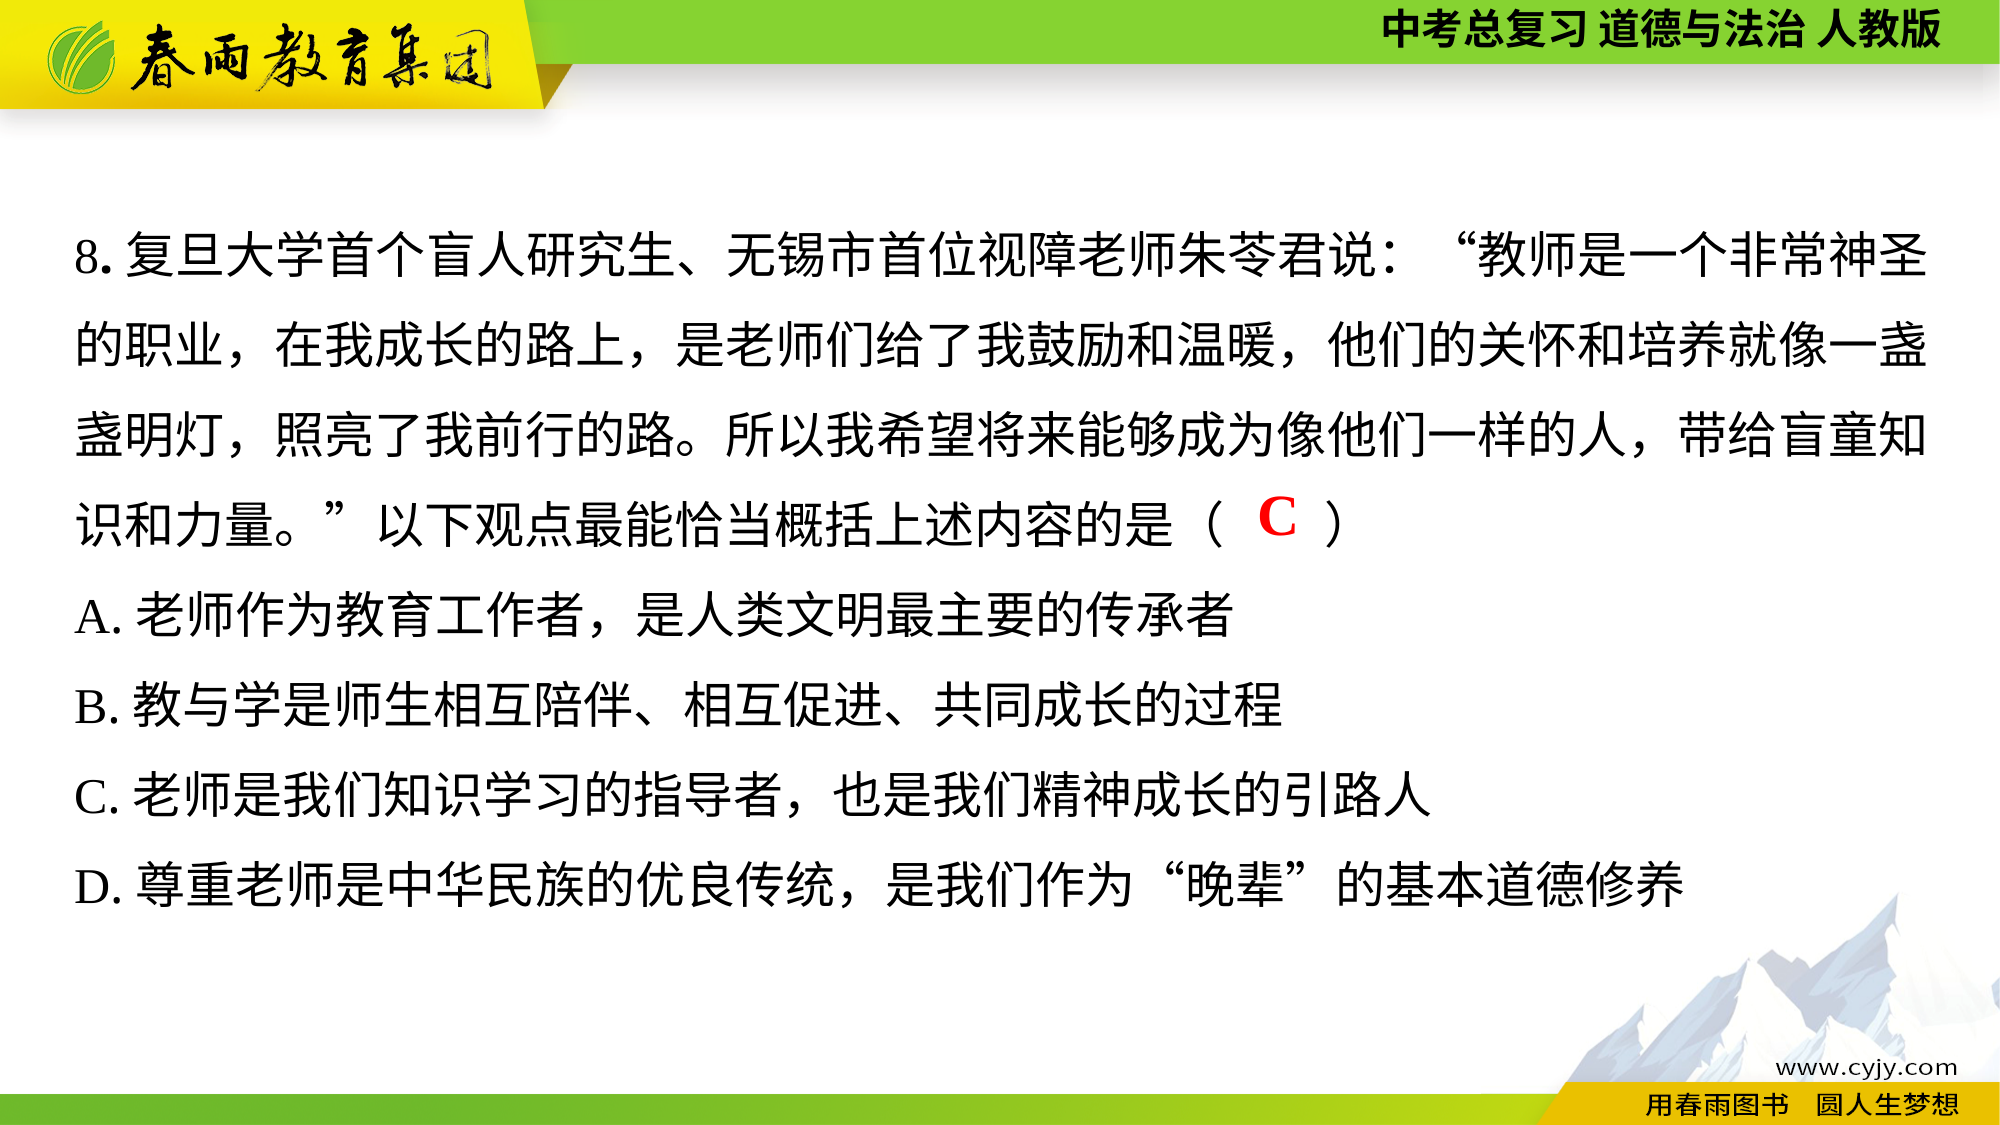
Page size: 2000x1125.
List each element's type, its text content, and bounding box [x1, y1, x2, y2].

picture [0, 0, 2000, 1125]
text_box C [1242, 469, 1314, 555]
list 8.复旦大学首个盲人研究生、无锡市首位视障老师朱苓君说：“教师是一个非常神圣的职业，在我成长的路上，是老师们给了我鼓励和温暖，他们的关怀和培养就像一盏盏明灯，照亮了我前行的路。所以我希望将来能够成为像他们一样的人，带给盲童知识和力量。”以下观点最能恰当概括上述内容的是（ ） A.老师作为教育工作者，是人类文明最主要的传承者 B.教与学是师生相互陪伴、相互促进、共同成长的过程 C.老师是我们知识学习的指导者，也是我们精神成长的引路人 D.尊重老师是中华民族的优良传统，是我们作为“晚辈”的基本道德修养 [59, 186, 1944, 917]
